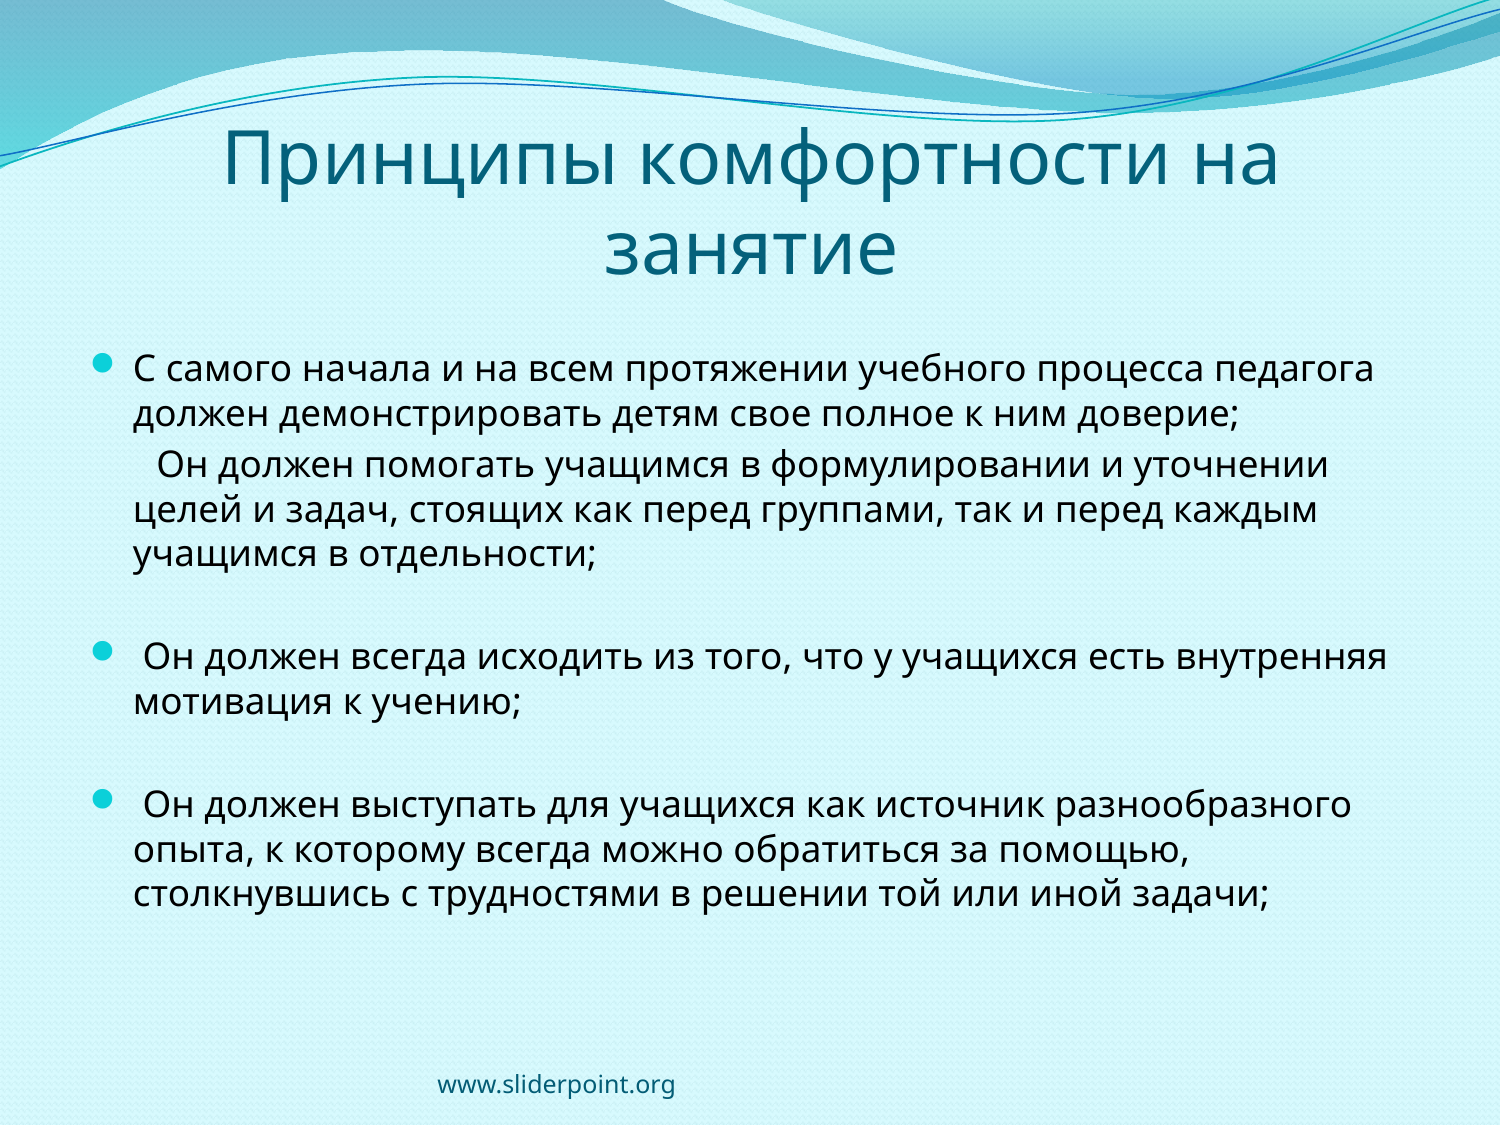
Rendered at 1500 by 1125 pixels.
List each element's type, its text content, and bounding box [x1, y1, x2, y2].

title Принципы комфортности на занятие [76, 101, 1427, 290]
footer www.sliderpoint.org [437, 1042, 988, 1103]
list С самого начала и на всем протяжении учебного процесса педагога должен демонстрировать детям свое полное к ним доверие; Он должен помогать учащимся в формулировании и уточнении целей и задач, стоящих как перед группами, так и перед каждым учащимся в отдельности; Он должен всегда исходить из того, что у учащихся есть внутренняя мотивация к учению; Он должен выступать для учащихся как источник разнообразного опыта, к которому всегда можно обратиться за помощью, столкнувшись с трудностями в решении той или иной задачи; [75, 210, 1425, 1020]
